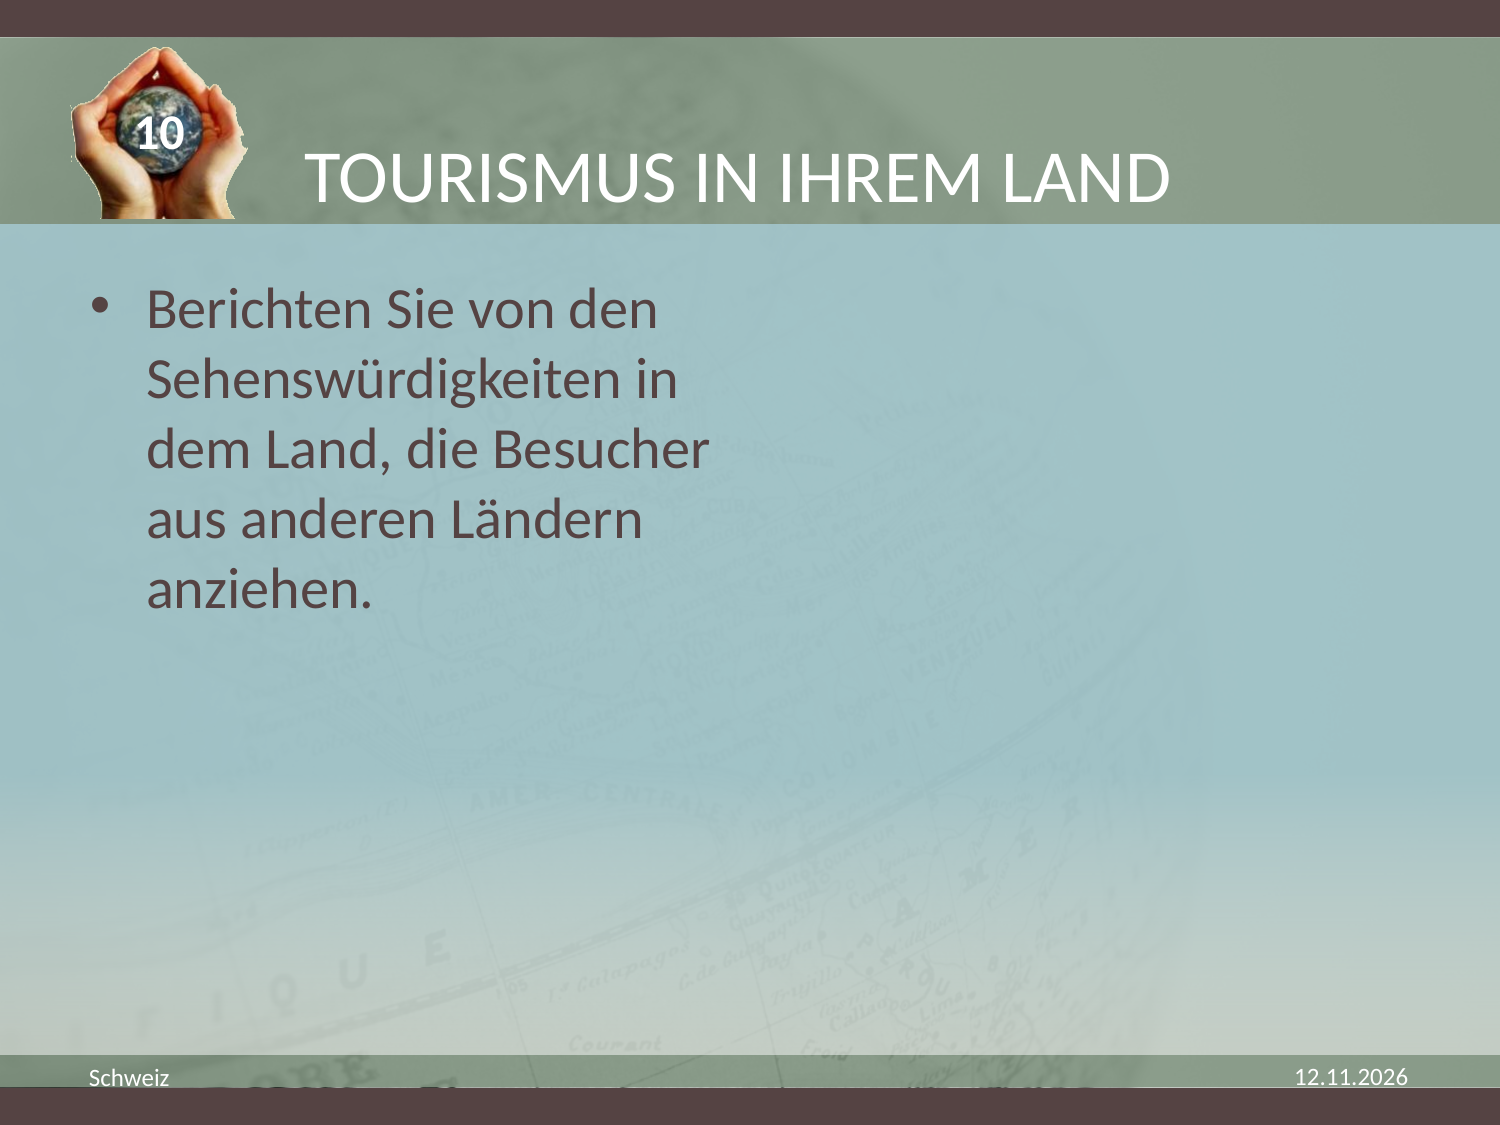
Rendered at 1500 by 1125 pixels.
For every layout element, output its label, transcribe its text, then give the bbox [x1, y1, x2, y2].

slide_number 10 [112, 99, 207, 160]
footer Schweiz [74, 1046, 550, 1107]
list Berichten Sie von den Sehenswürdigkeiten in dem Land, die Besucher aus anderen Ländern anziehen. [75, 262, 738, 1005]
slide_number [1073, 1045, 1424, 1106]
title Tourismus in Ihrem Land [289, 37, 1425, 225]
picture [70, 41, 248, 219]
